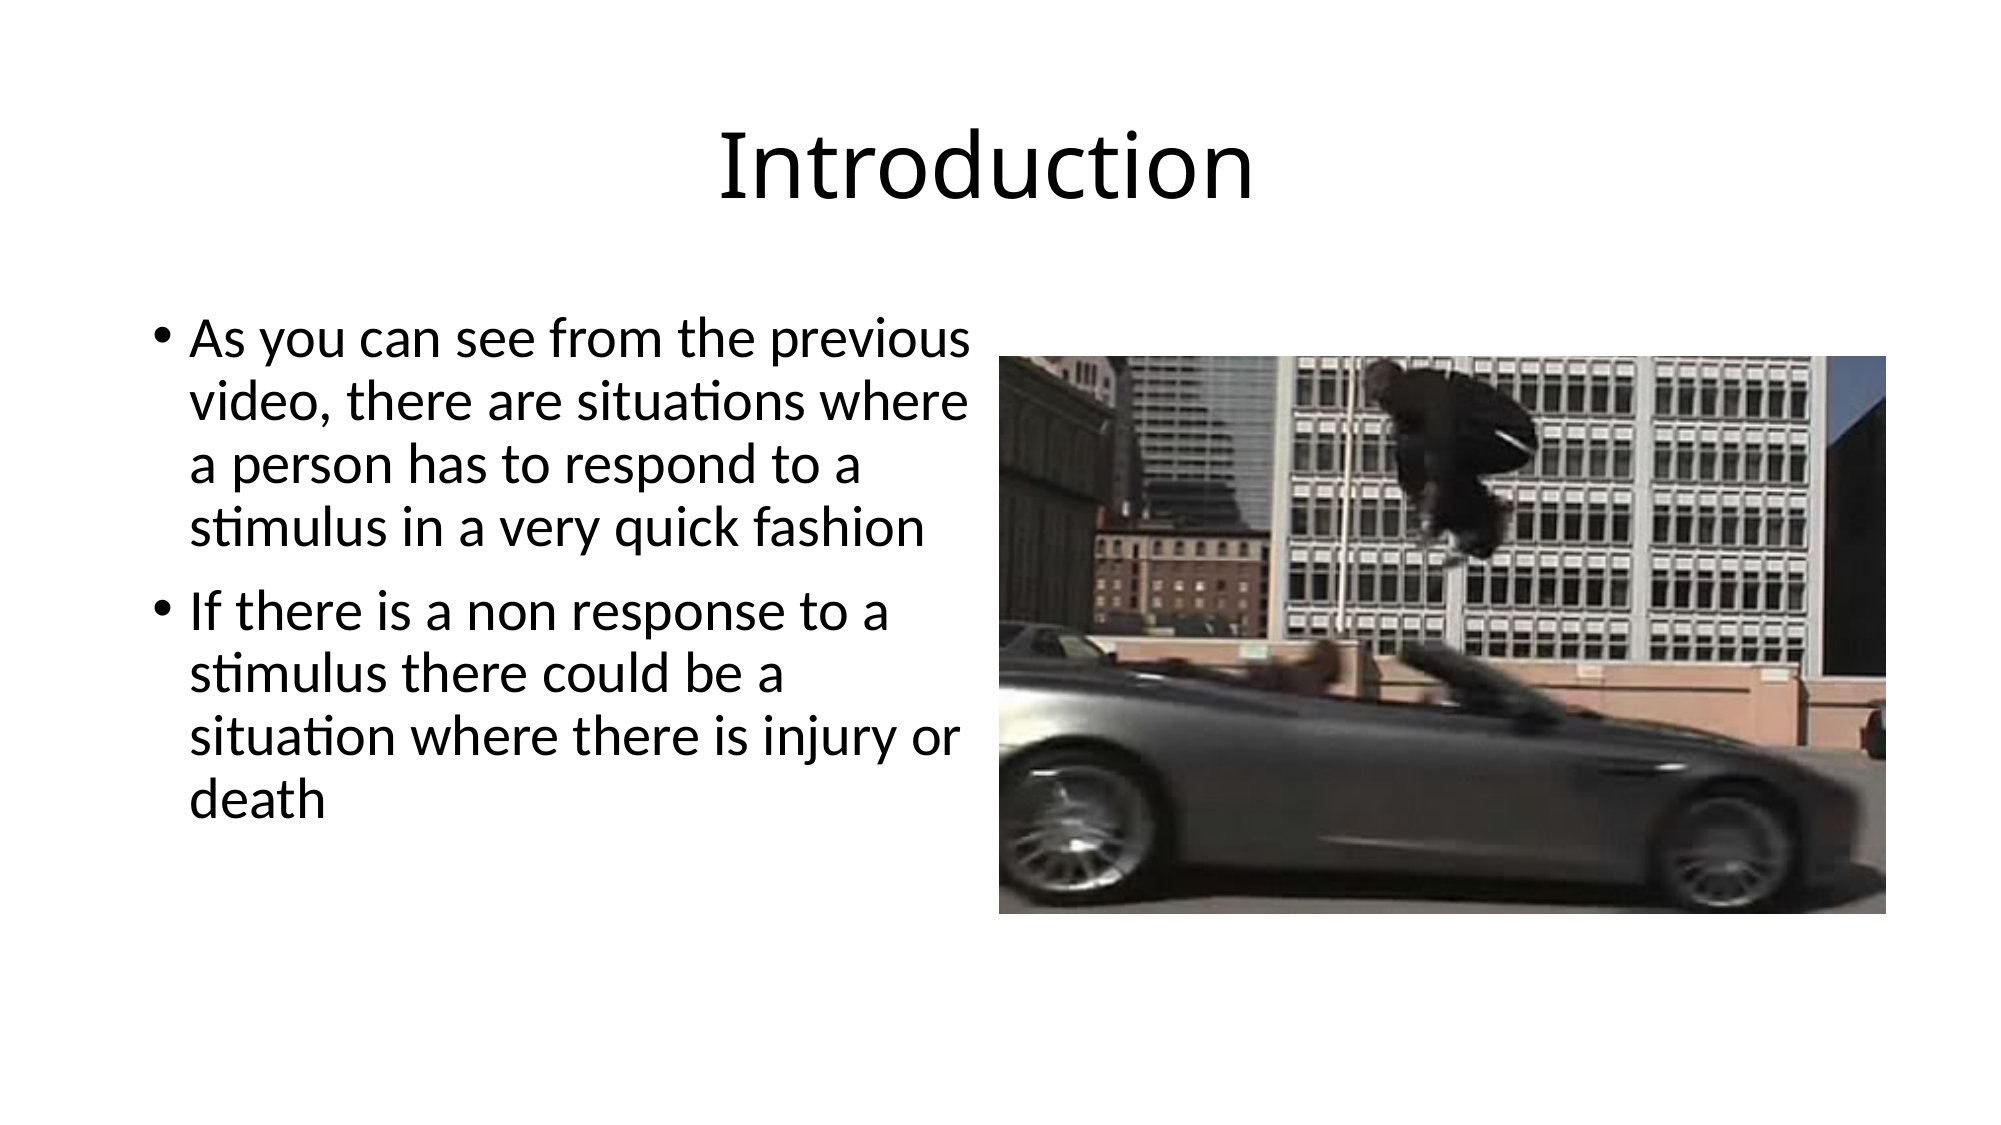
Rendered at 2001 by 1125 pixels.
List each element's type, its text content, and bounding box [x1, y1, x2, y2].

picture [999, 356, 1886, 914]
list As you can see from the previous video, there are situations where a person has to respond to a stimulus in a very quick fashion If there is a non response to a stimulus there could be a situation where there is injury or death [137, 299, 988, 1014]
title Introduction [137, 59, 1863, 278]
